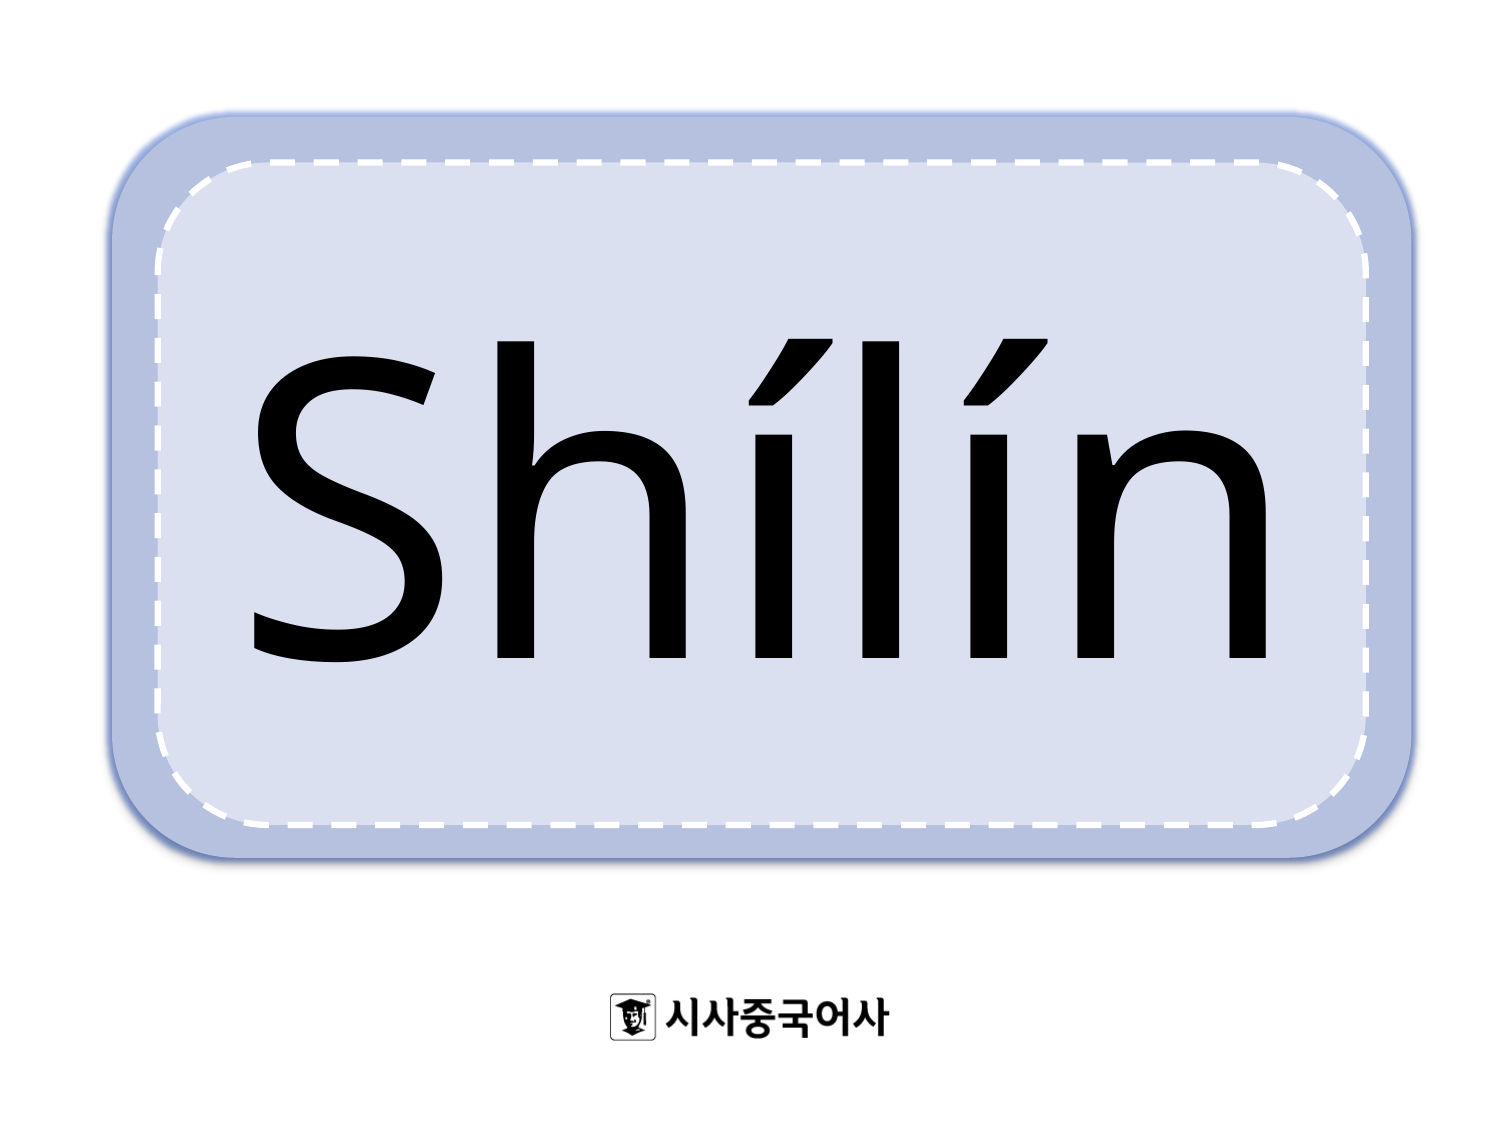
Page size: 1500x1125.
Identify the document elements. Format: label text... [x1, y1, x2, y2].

text_box Shílín [162, 160, 1371, 824]
picture [602, 987, 898, 1047]
